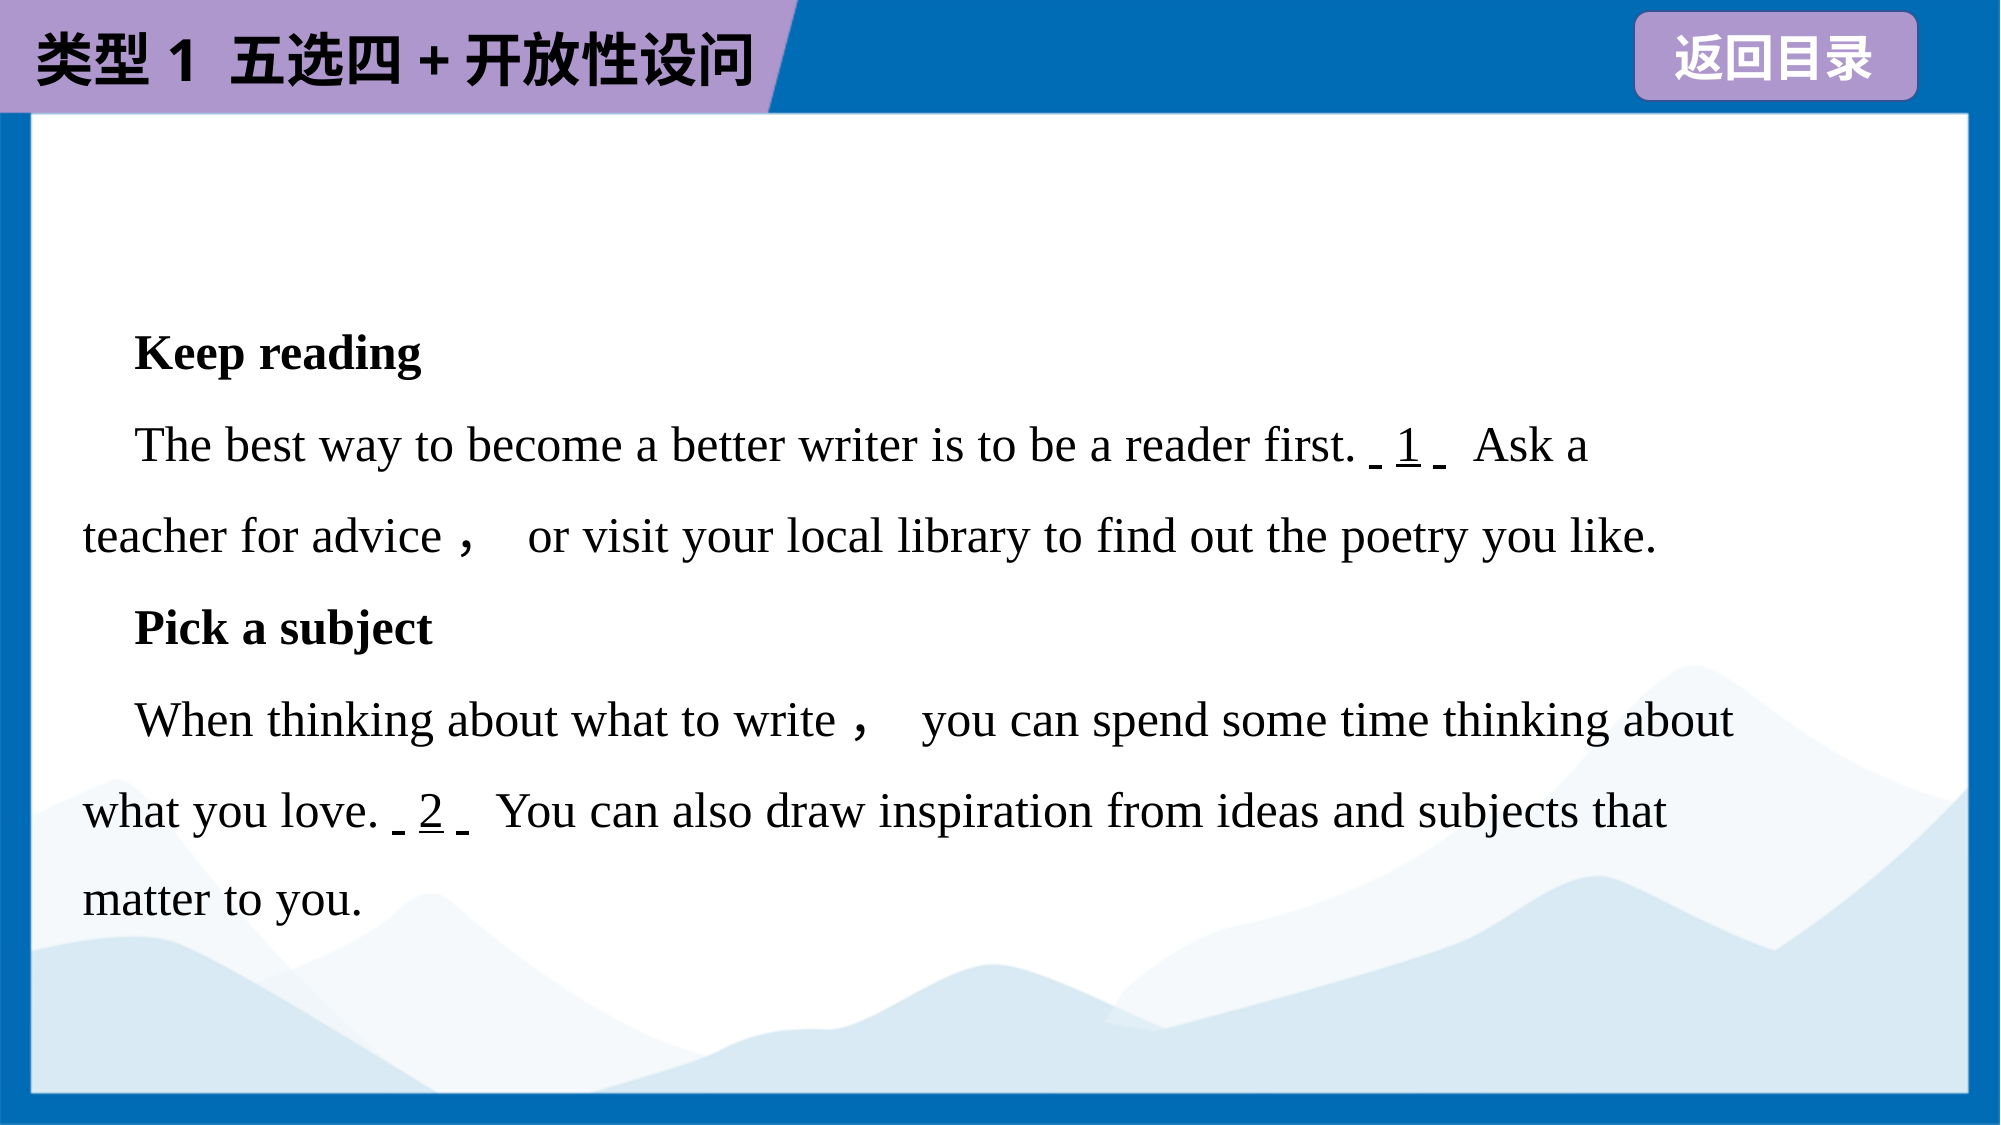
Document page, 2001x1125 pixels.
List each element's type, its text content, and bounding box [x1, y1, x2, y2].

picture [0, 0, 2000, 1125]
text_box Keep reading The best way to become a better writer is to be a reader first.. .1. . Ask a teacher for advice， or visit your local library to find out the poetry you like. Pick a subject When thinking about what to write， you can spend some time thinking about what you love.. .2. . You can also draw inspiration from ideas and subjects that matter to you. [82, 287, 1917, 916]
